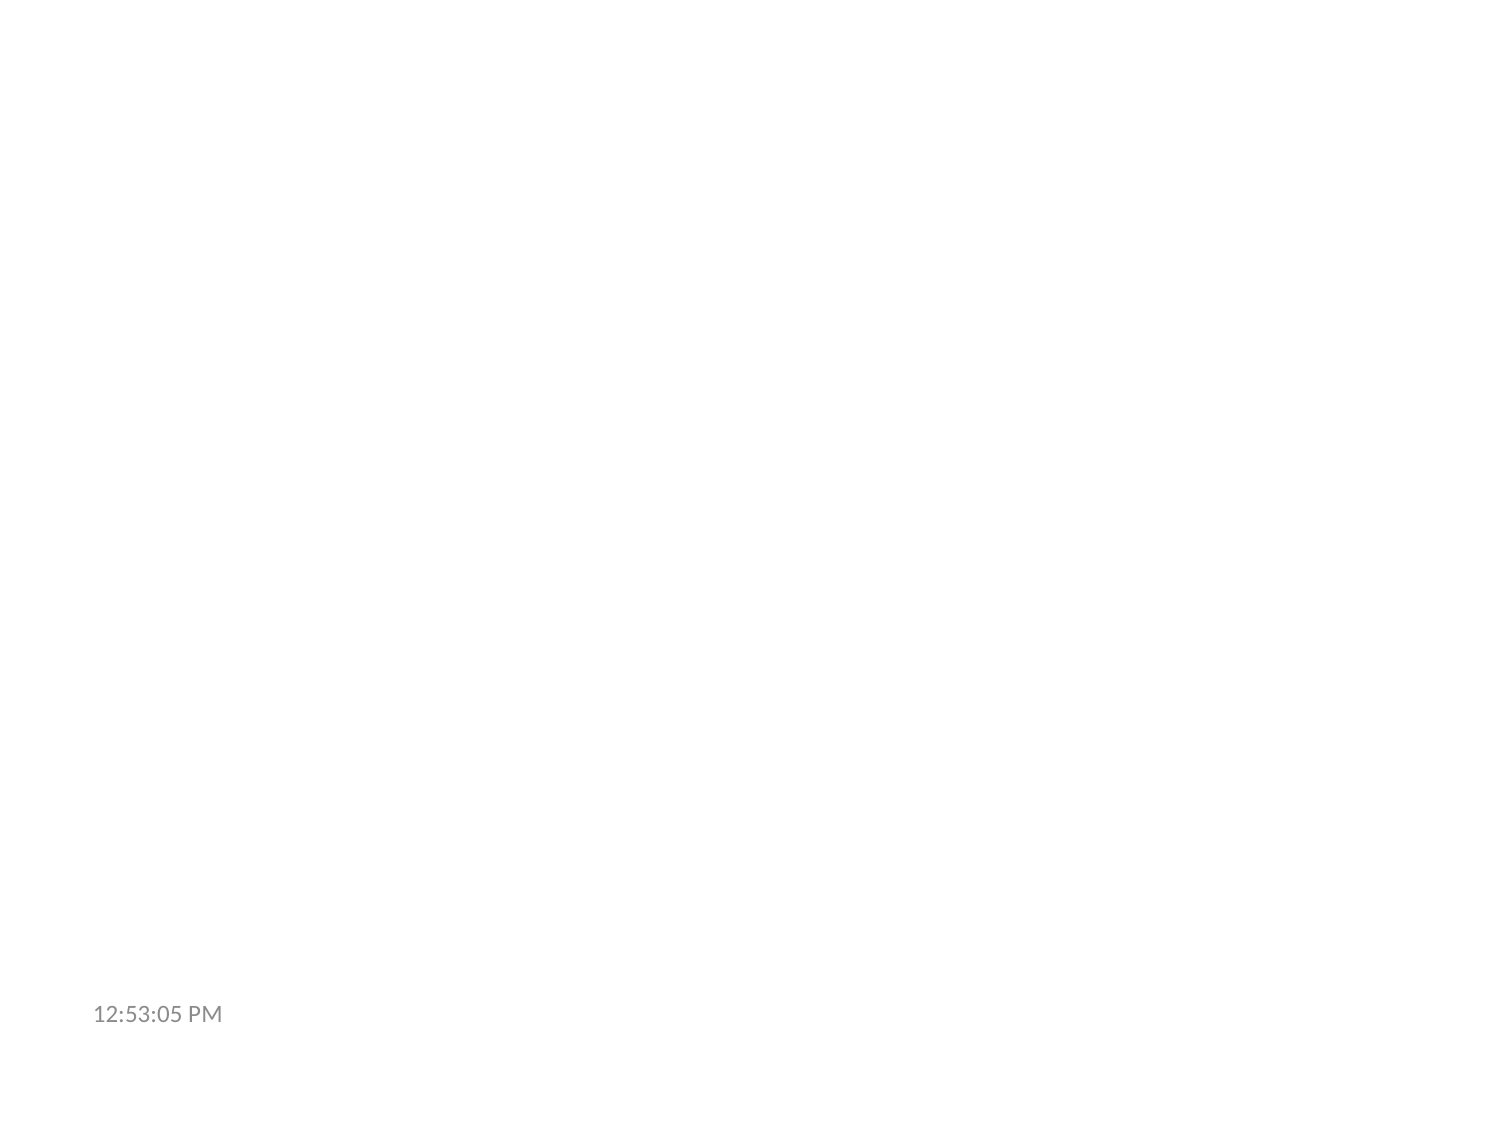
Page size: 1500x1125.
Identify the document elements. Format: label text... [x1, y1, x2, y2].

text_box 3:35:09 PM [77, 982, 428, 1043]
